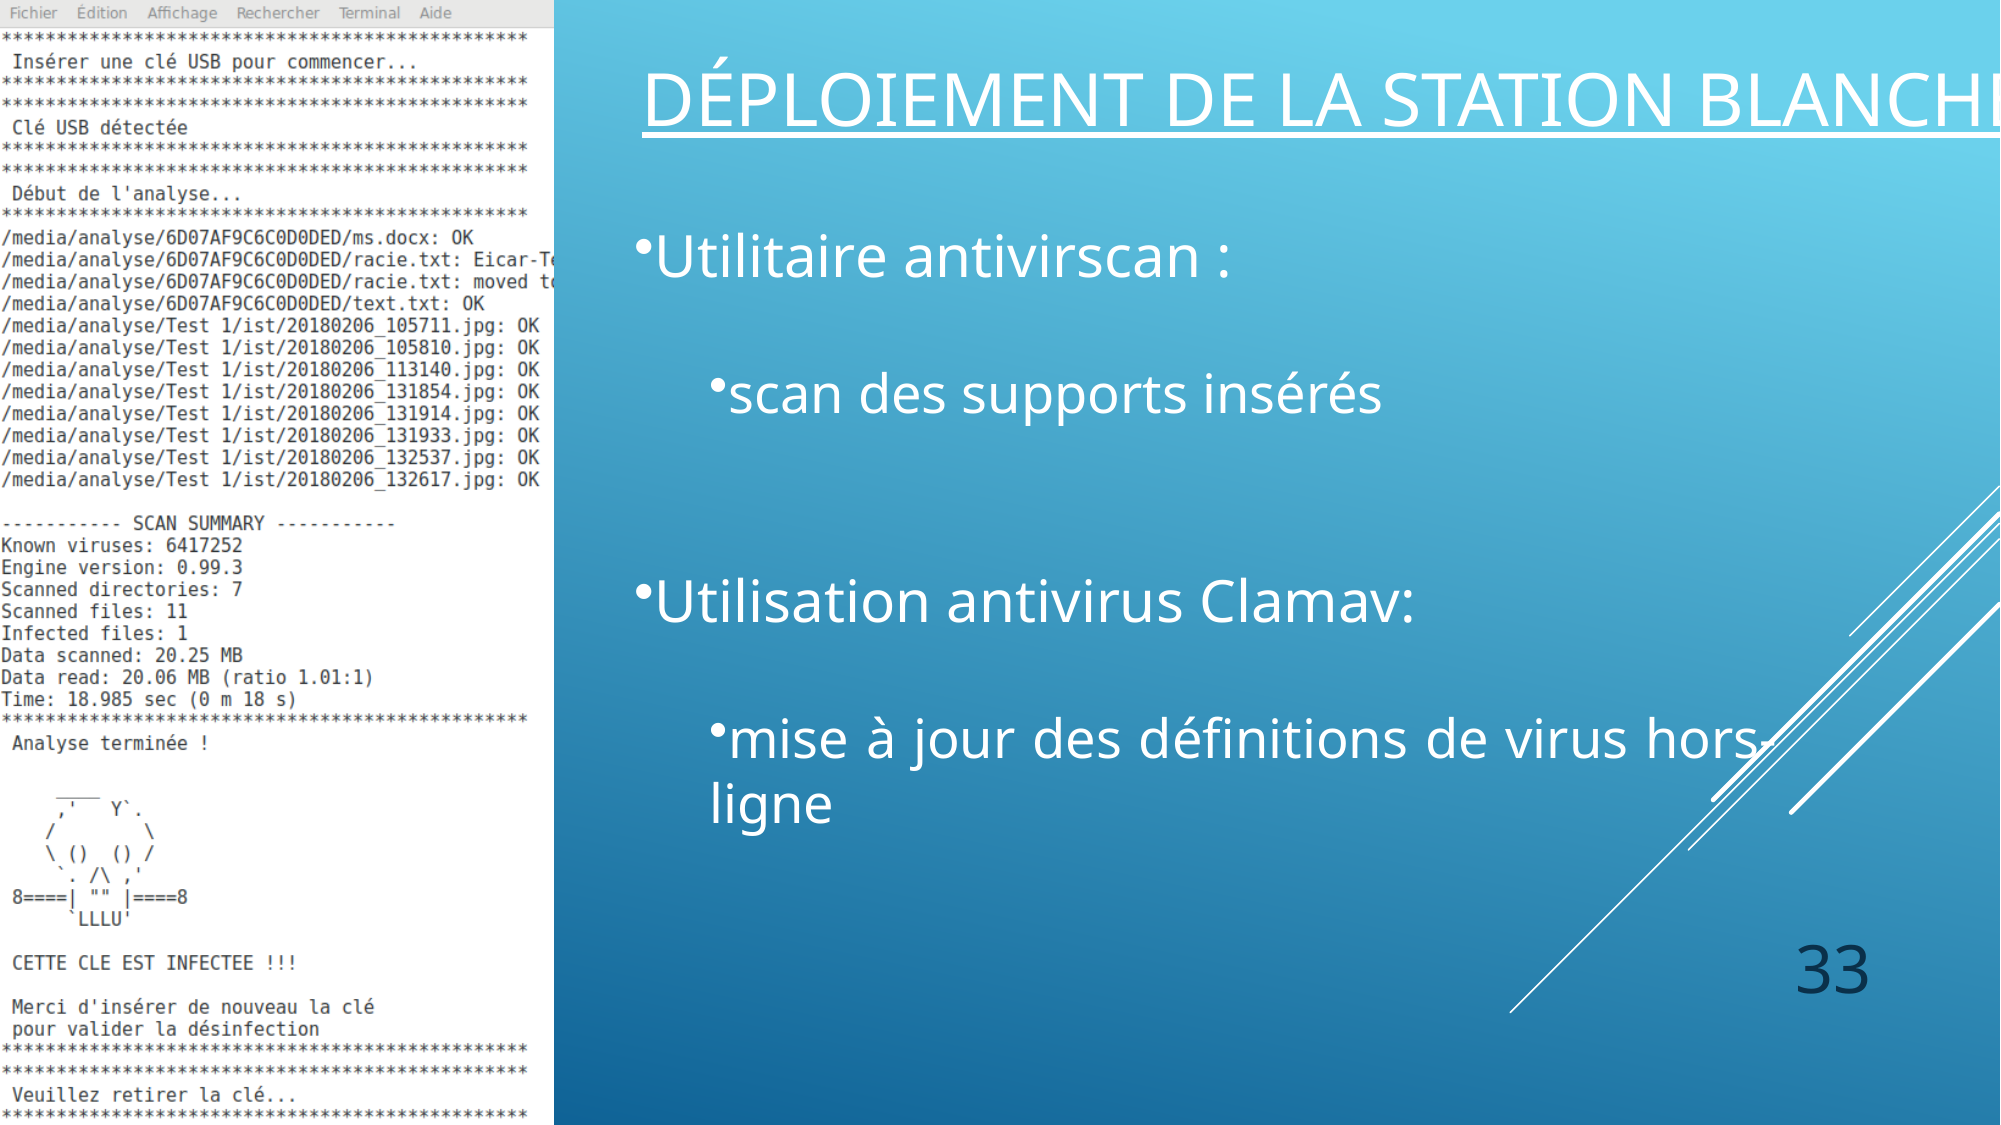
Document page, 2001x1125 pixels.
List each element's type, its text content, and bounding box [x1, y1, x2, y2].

slide_number 33 [1700, 915, 1888, 1025]
text_box Déploiement DE LA STATION BLANCHE [626, 33, 2000, 162]
picture [0, 0, 555, 1125]
list Utilitaire antivirscan : scan des supports insérés Utilisation antivirus Clamav: mise à jour des définitions de virus hors-ligne [619, 200, 1794, 853]
